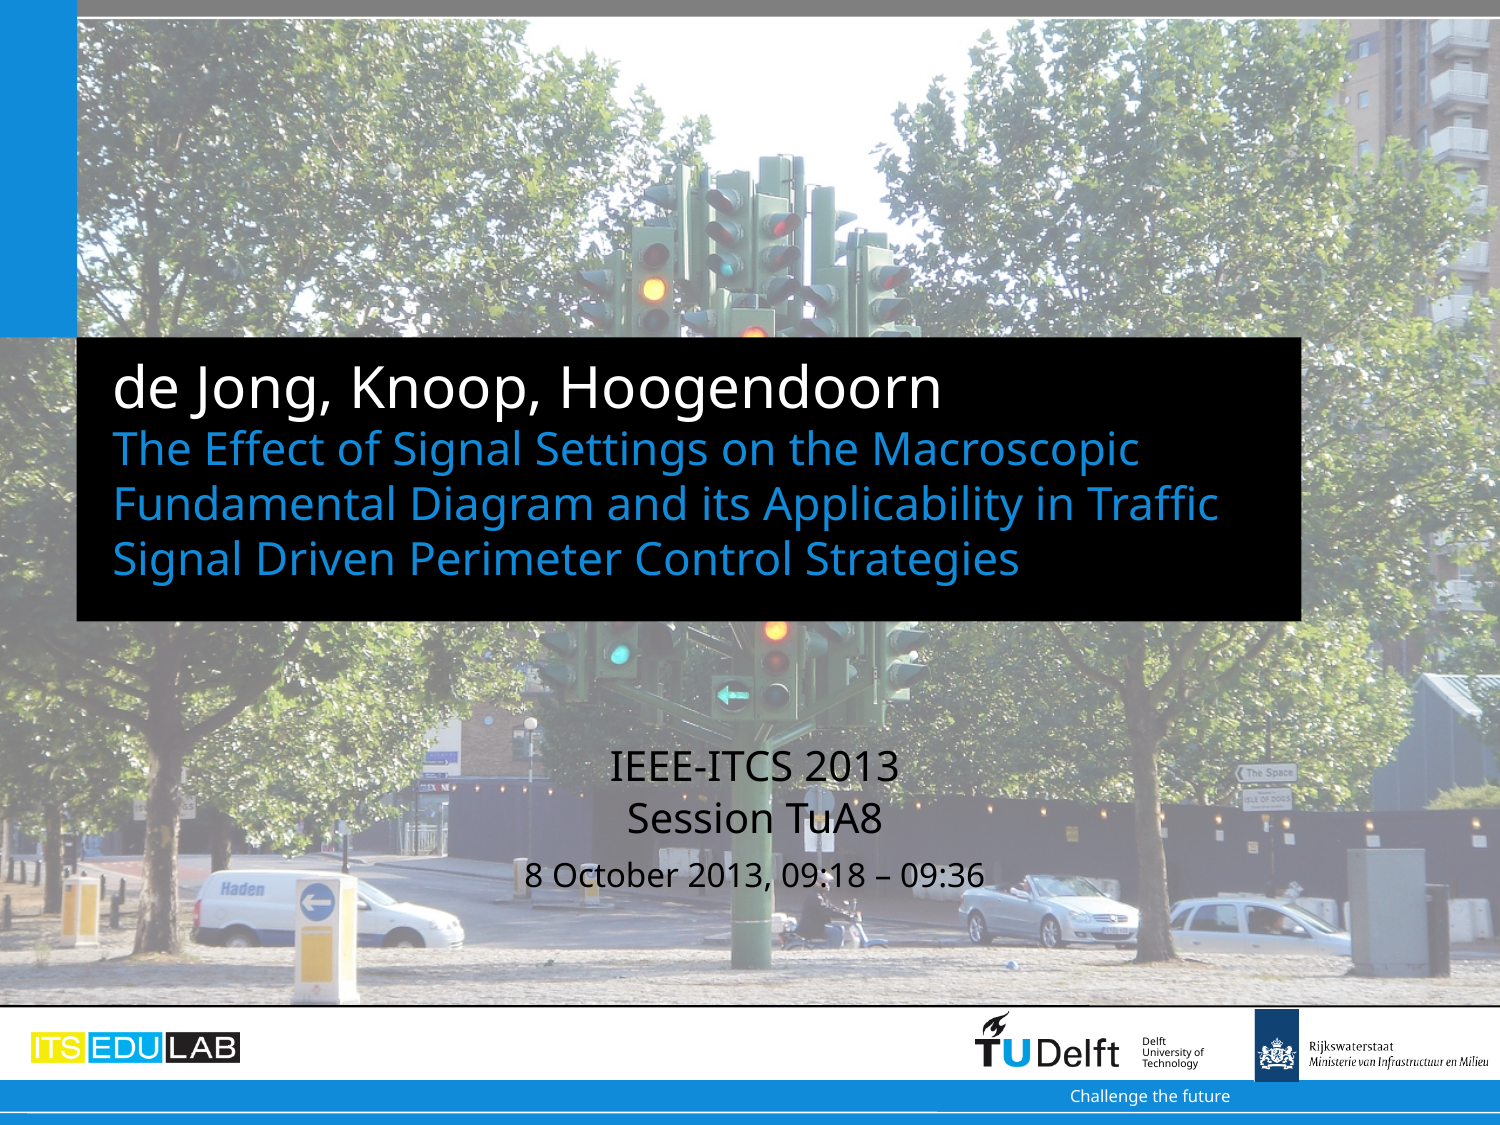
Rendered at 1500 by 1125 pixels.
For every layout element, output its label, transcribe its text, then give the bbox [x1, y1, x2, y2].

picture [29, 1029, 245, 1064]
subtitle IEEE-ITCS 2013 Session TuA8 8 October 2013, 09:18 – 09:36 [230, 633, 1281, 921]
picture [1251, 1009, 1492, 1098]
title de Jong, Knoop, Hoogendoorn The Effect of Signal Settings on the Macroscopic Fundamental Diagram and its Applicability in Traffic Signal Driven Perimeter Control Strategies [112, 350, 1306, 592]
picture [975, 1011, 1122, 1069]
